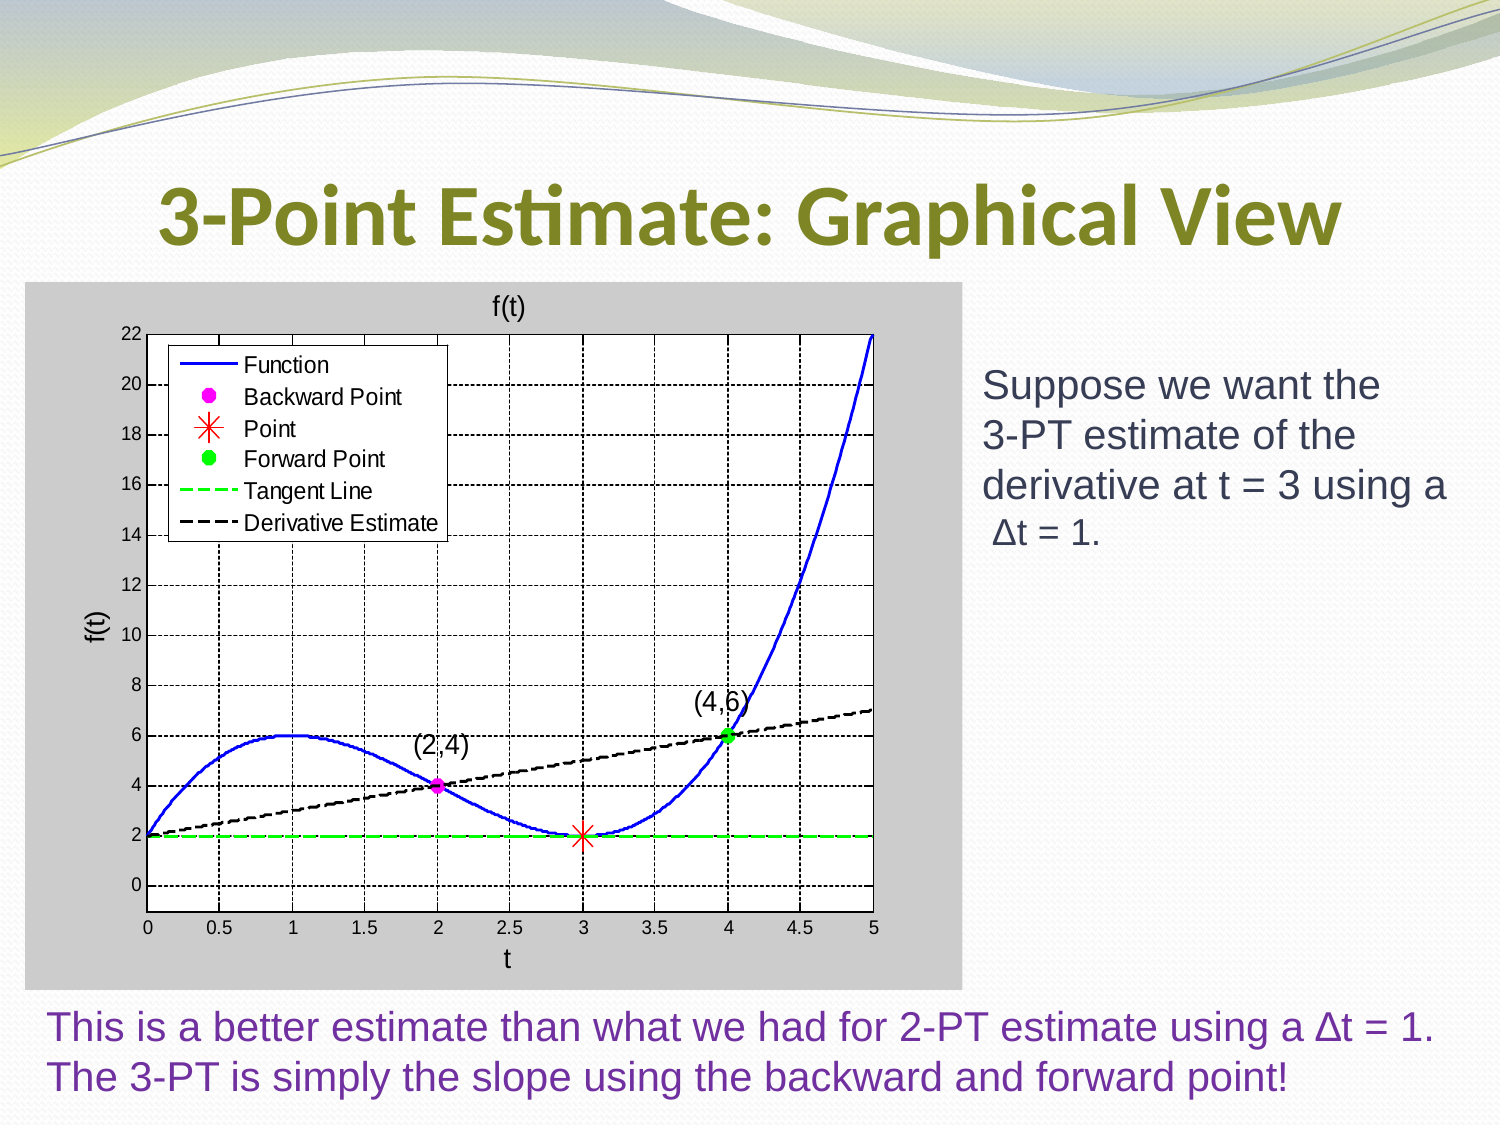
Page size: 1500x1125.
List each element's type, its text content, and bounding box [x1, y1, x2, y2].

picture [24, 281, 963, 990]
text_box This is a better estimate than what we had for 2-PT estimate using a ∆t = 1. The 3-PT is simply the slope using the backward and forward point! [31, 991, 1480, 1107]
title 3-Point Estimate: Graphical View [75, 75, 1425, 263]
